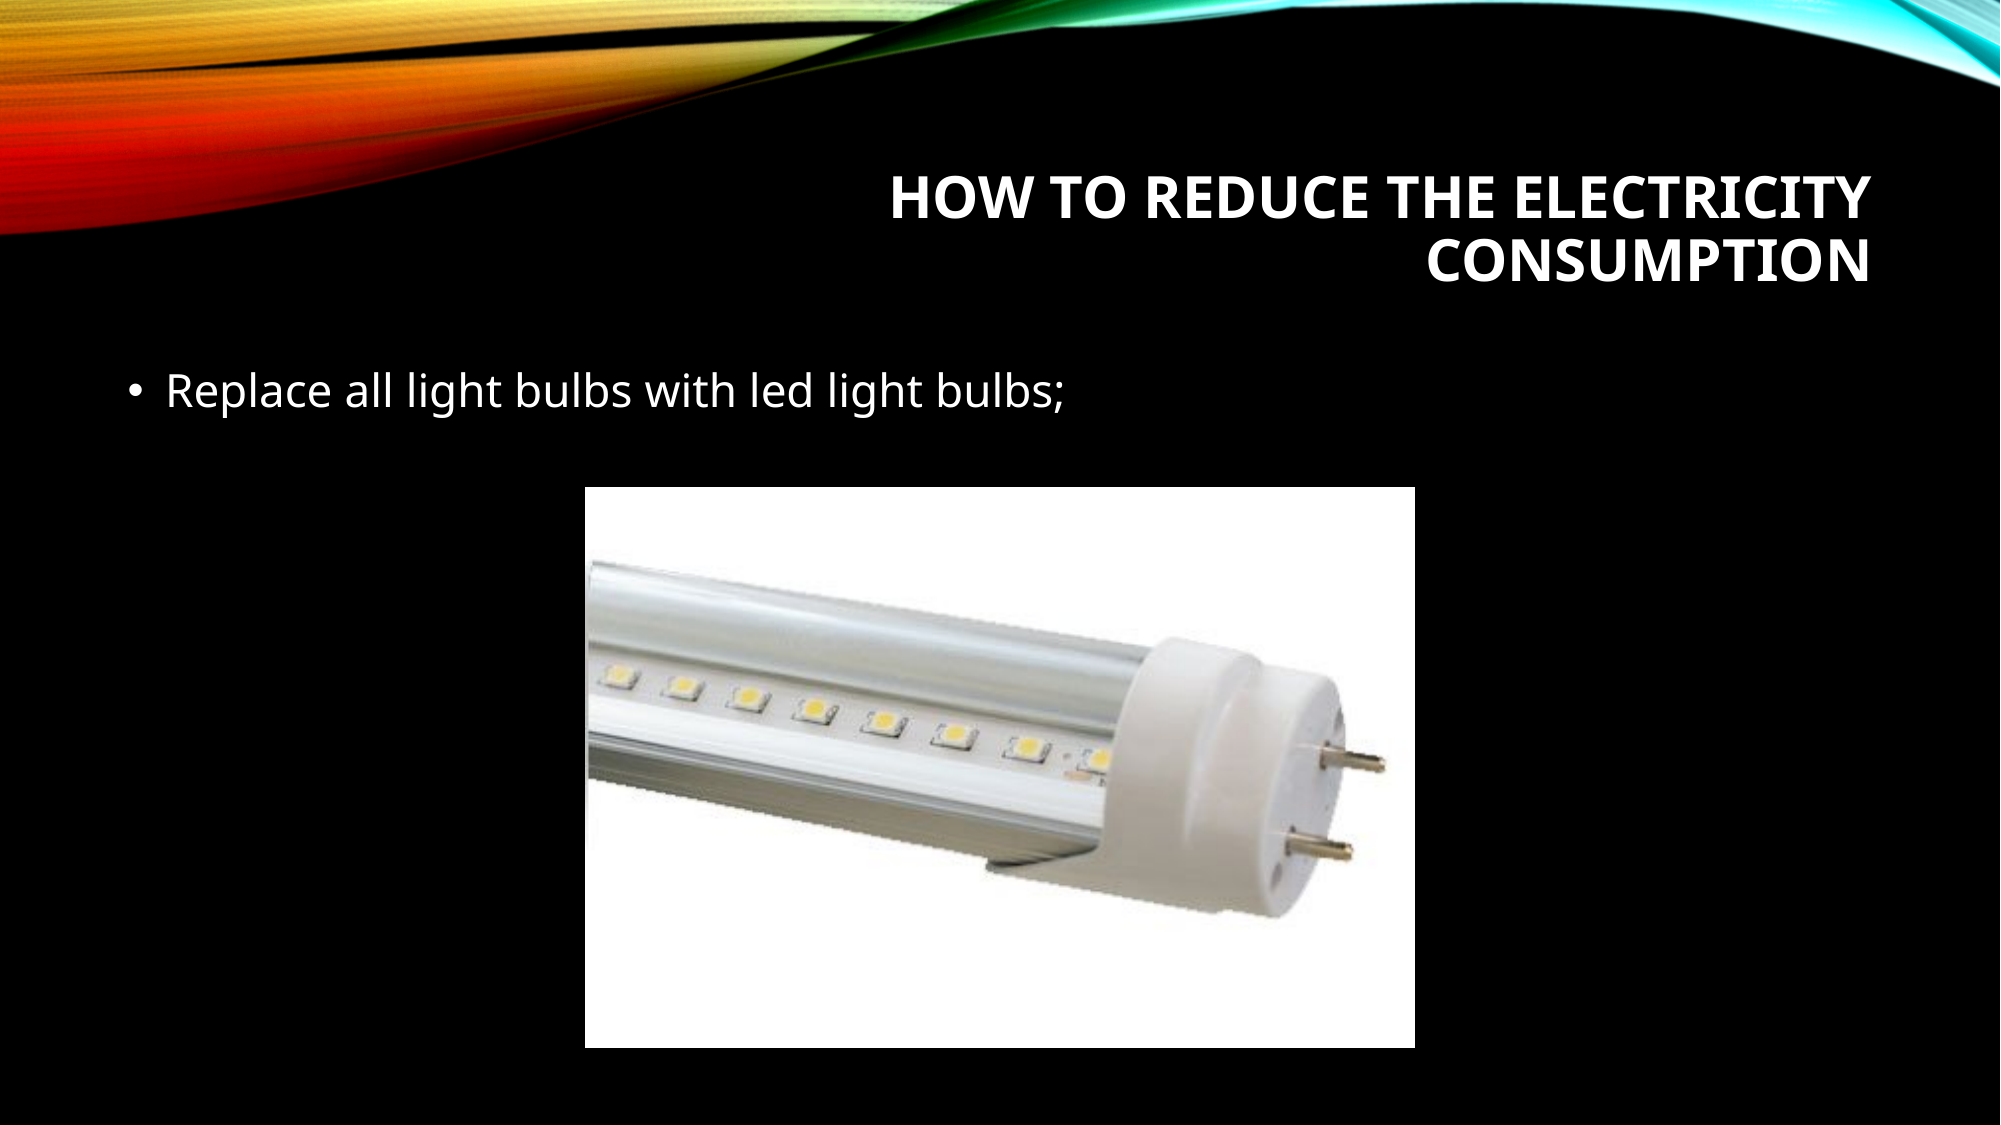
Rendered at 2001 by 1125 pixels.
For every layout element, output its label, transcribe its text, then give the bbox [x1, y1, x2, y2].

picture [0, 0, 2000, 237]
picture [585, 487, 1415, 1048]
list Replace all light bulbs with led light bulbs; [112, 360, 1888, 1021]
title How to Reduce the Electricity Consumption [474, 125, 1888, 338]
